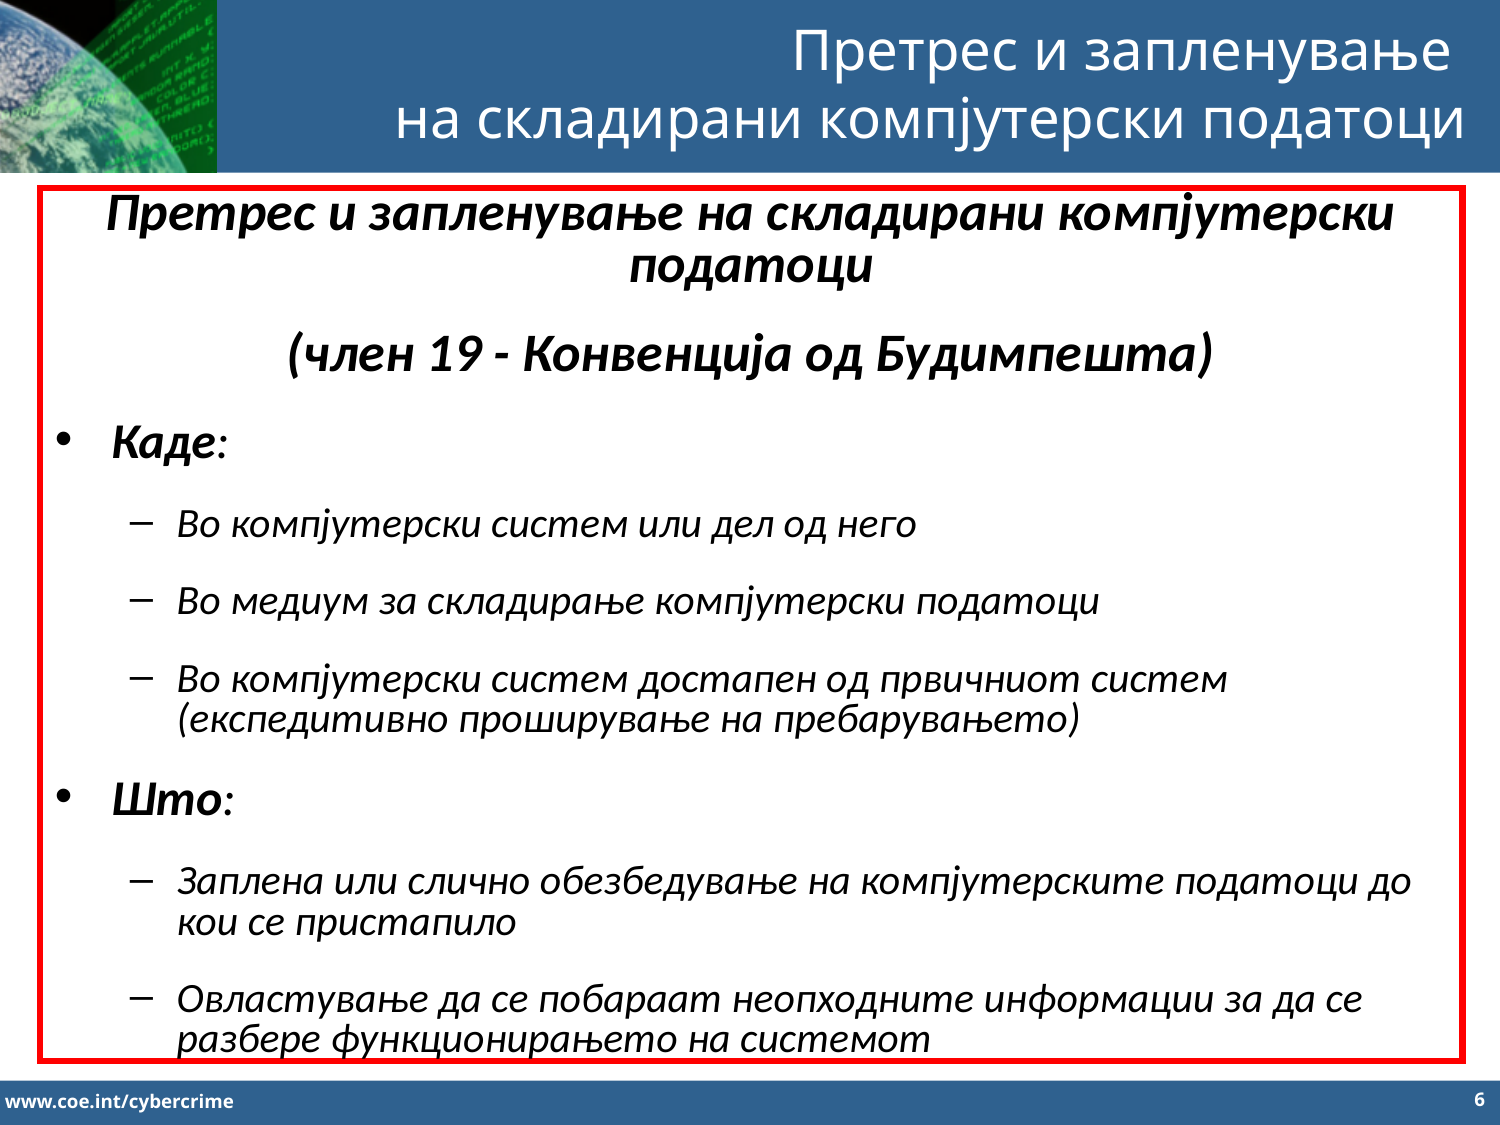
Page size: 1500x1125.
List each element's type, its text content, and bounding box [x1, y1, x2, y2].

text_box Претрес и запленување на складирани компјутерски податоци (член 19 - Конвенција од Будимпешта) Каде: Во компјутерски систем или дел од него Во медиум за складирање компјутерски податоци Во компјутерски систем достапен од првичниот систем (експедитивно проширување на пребарувањето) Што: Заплена или слично обезбедување на компјутерските податоци до кои се пристапило Овластување да се побараат неопходните информации за да се разбере функционирањето на системот [39, 187, 1463, 1062]
picture [0, 0, 217, 173]
text_box Претрес и запленување на складирани компјутерски податоци [230, 7, 1483, 157]
